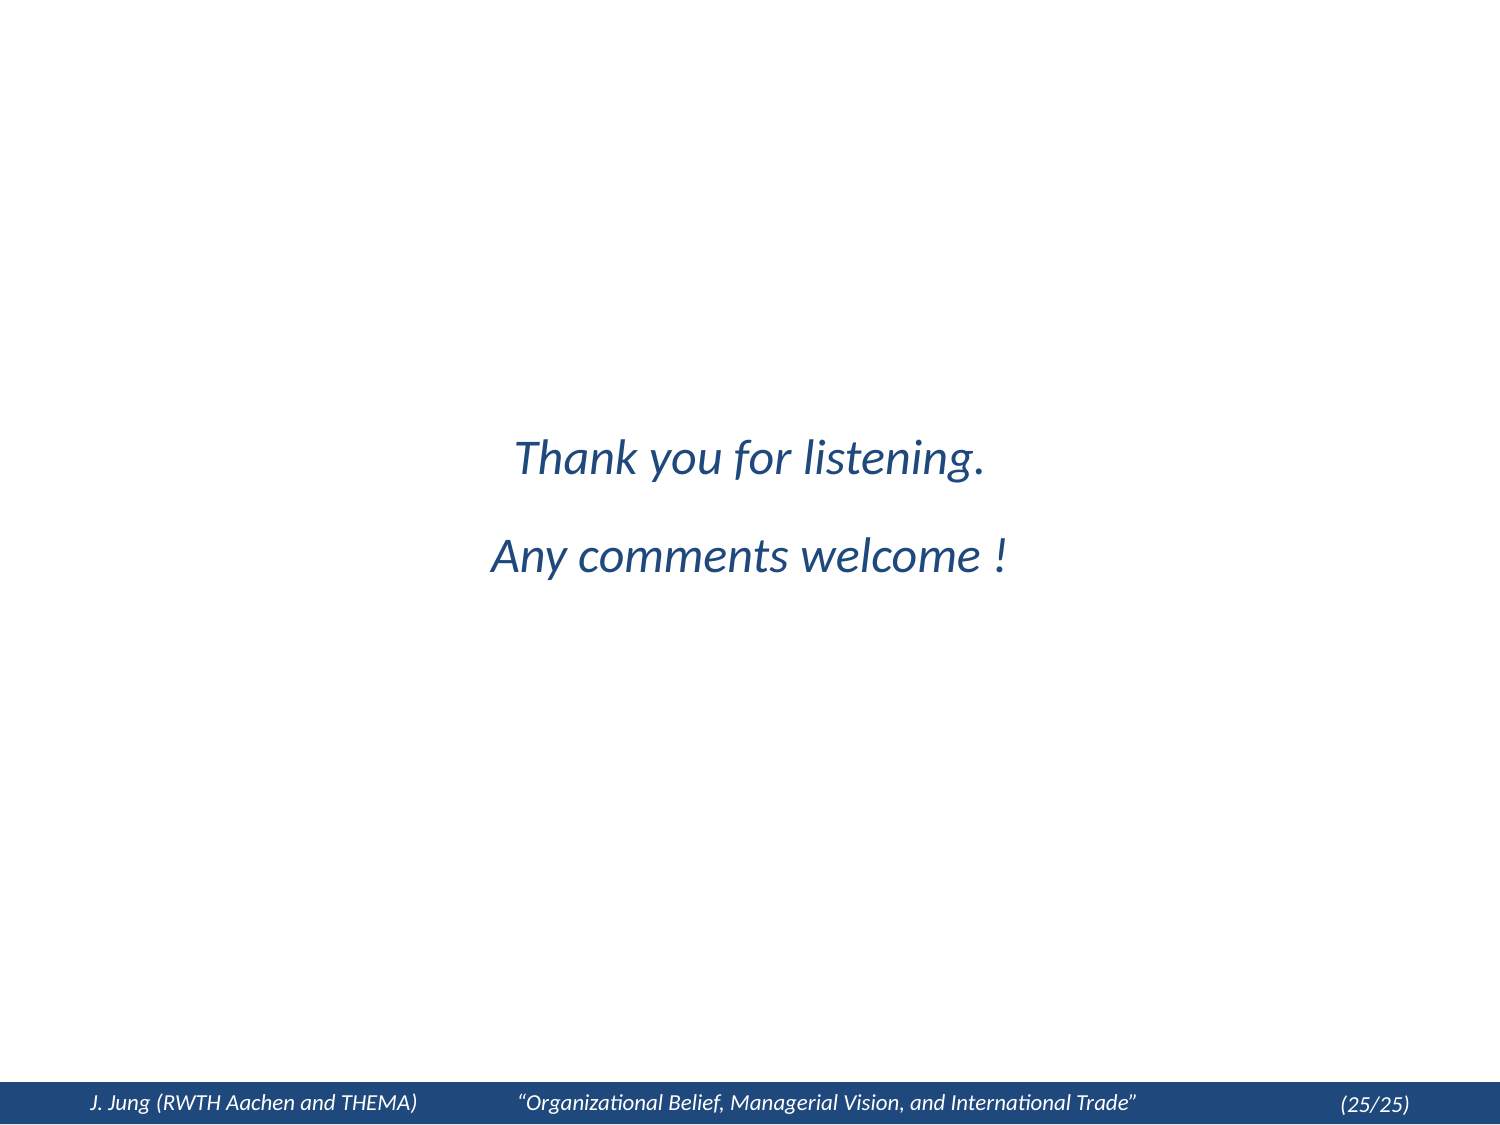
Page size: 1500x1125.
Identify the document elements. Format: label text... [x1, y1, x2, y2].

slide_number (25/25) [1074, 1082, 1425, 1125]
footer J. Jung (RWTH Aachen and THEMA) “Organizational Belief, Managerial Vision, and International Trade” [75, 1076, 1200, 1125]
list Thank you for listening. Any comments welcome ! [75, 137, 1425, 1082]
